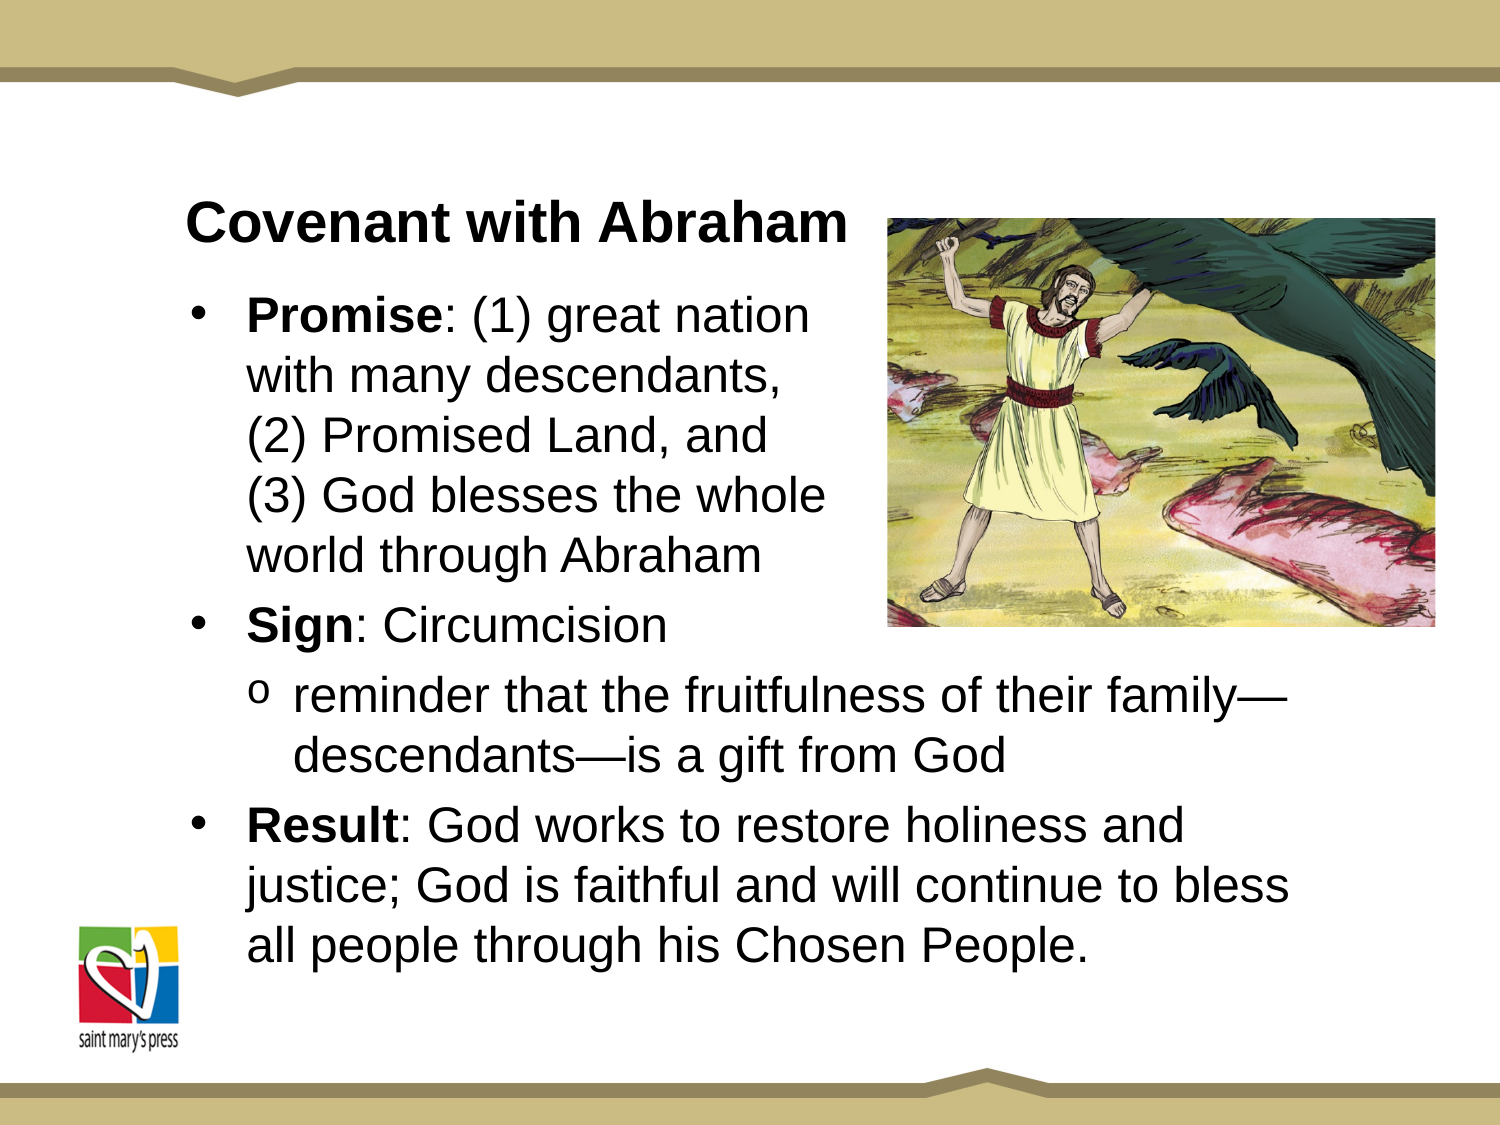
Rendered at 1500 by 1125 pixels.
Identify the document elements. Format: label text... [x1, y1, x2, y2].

picture [0, 0, 1500, 1125]
title Covenant with Abraham [170, 174, 1500, 263]
list Promise: (1) great nation with many descendants, (2) Promised Land, and (3) God blesses the whole world through Abraham Sign: Circumcision reminder that the fruitfulness of their family—descendants—is a gift from God Result: God works to restore holiness and justice; God is faithful and will continue to bless all people through his Chosen People. [174, 275, 1338, 1125]
